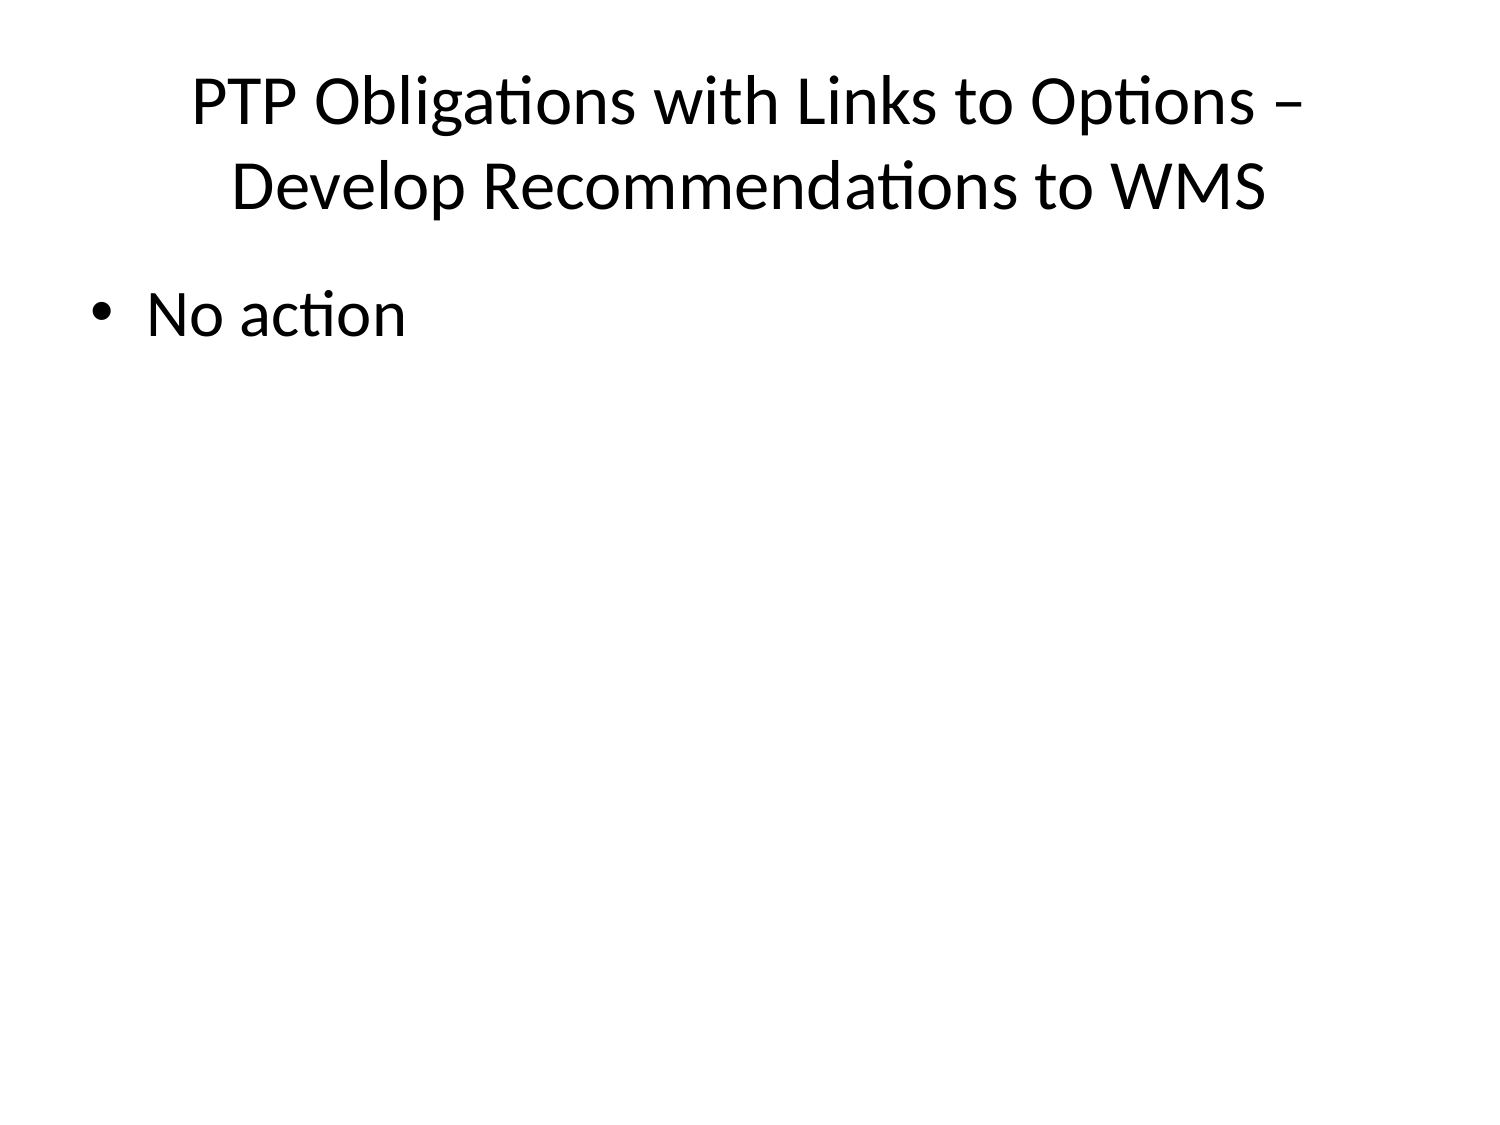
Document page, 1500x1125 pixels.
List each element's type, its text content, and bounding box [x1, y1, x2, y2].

title PTP Obligations with Links to Options – Develop Recommendations to WMS [75, 45, 1425, 233]
list No action [75, 262, 1425, 1005]
